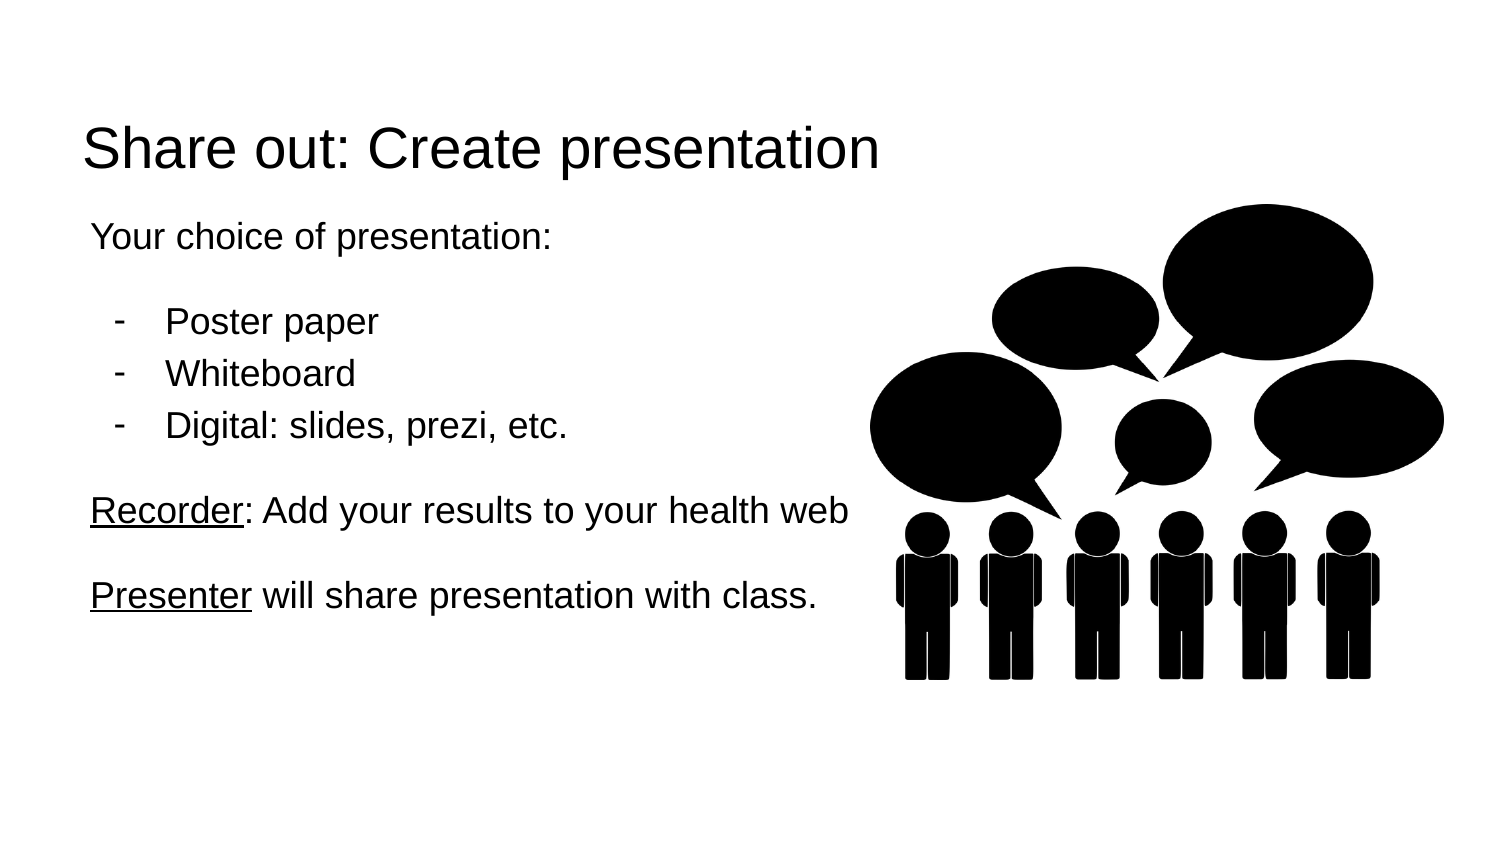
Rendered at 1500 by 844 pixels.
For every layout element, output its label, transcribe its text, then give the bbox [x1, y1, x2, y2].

list Your choice of presentation: Poster paper Whiteboard Digital: slides, prezi, etc. Recorder: Add your results to your health web Presenter will share presentation with class. [75, 198, 1263, 795]
title Share out: Create presentation [75, 39, 1263, 181]
picture [870, 204, 1444, 680]
